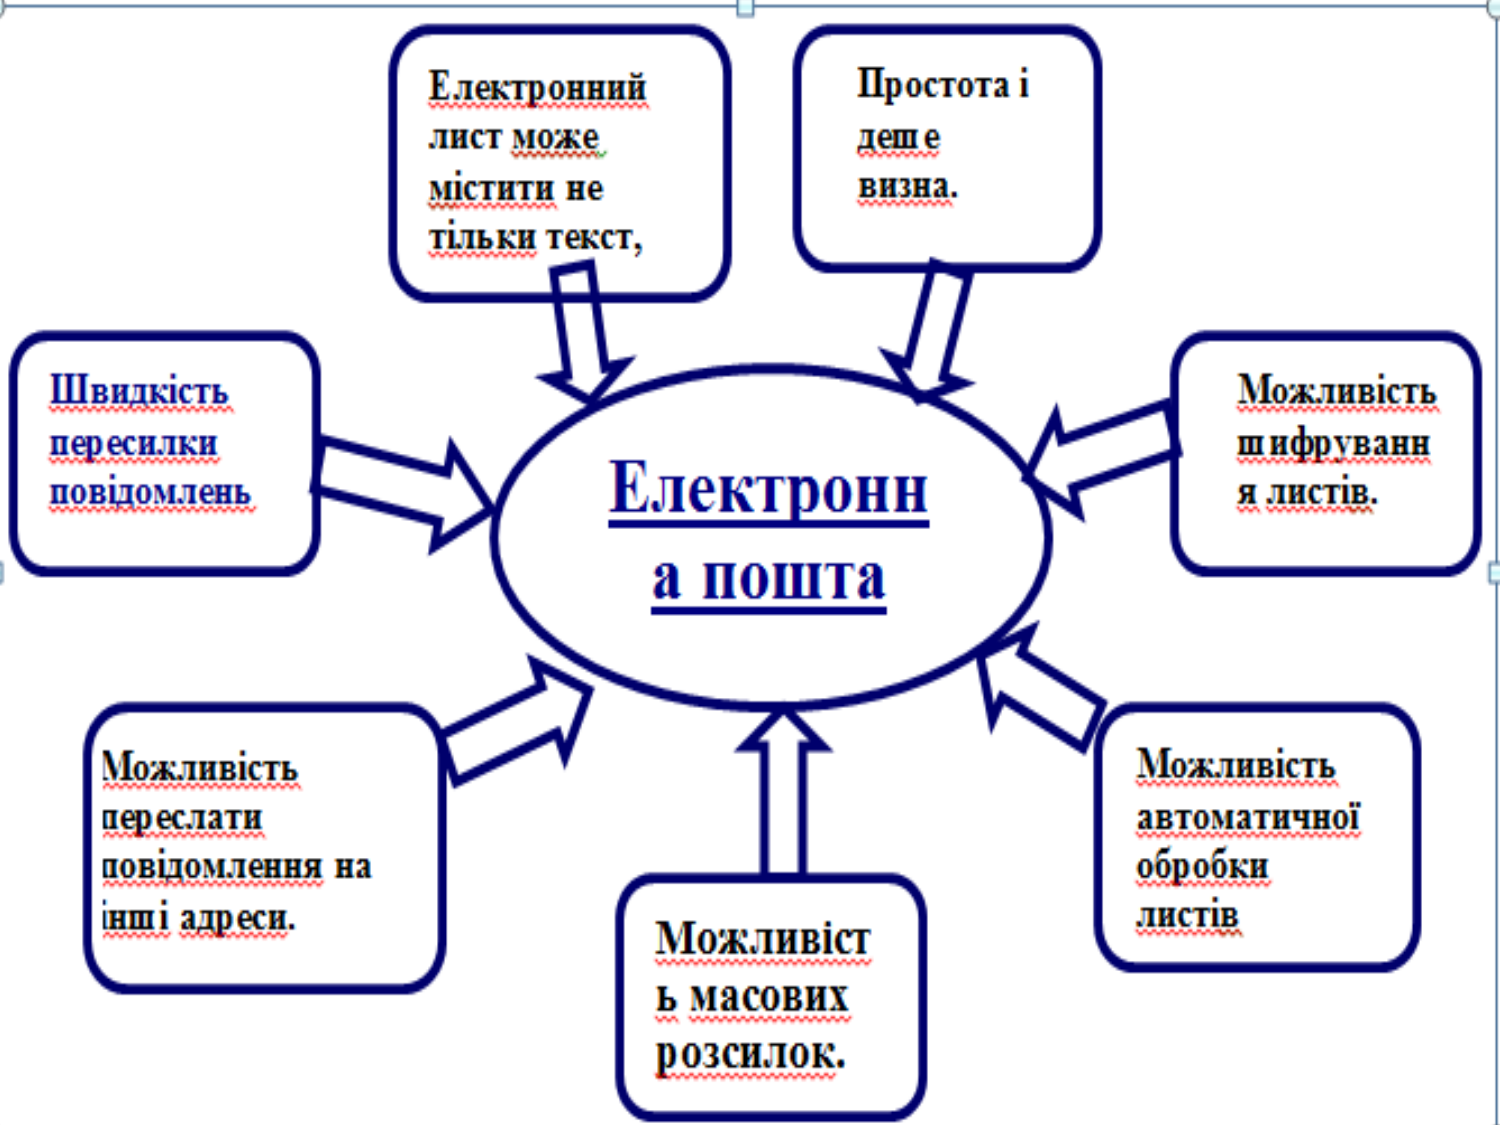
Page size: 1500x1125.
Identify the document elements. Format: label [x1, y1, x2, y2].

list [0, 0, 1500, 1125]
